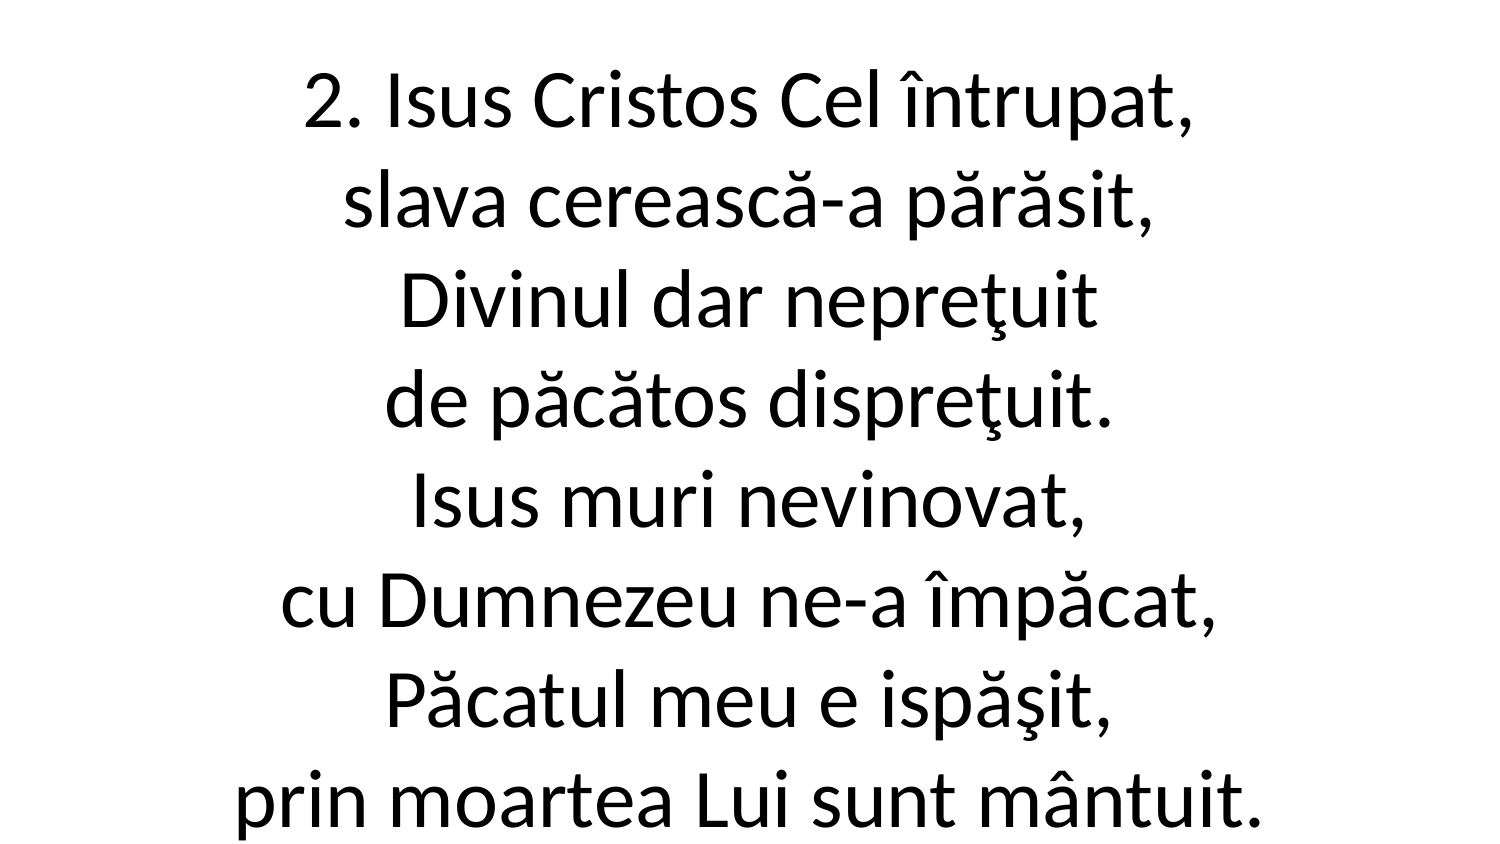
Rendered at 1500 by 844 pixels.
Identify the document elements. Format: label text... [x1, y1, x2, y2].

text_box 2. Isus Cristos Cel întrupat, slava cerească-a părăsit, Divinul dar nepreţuit de păcătos dispreţuit. Isus muri nevinovat, cu Dumnezeu ne-a împăcat, Păcatul meu e ispăşit, prin moartea Lui sunt mântuit. [218, 0, 1282, 844]
